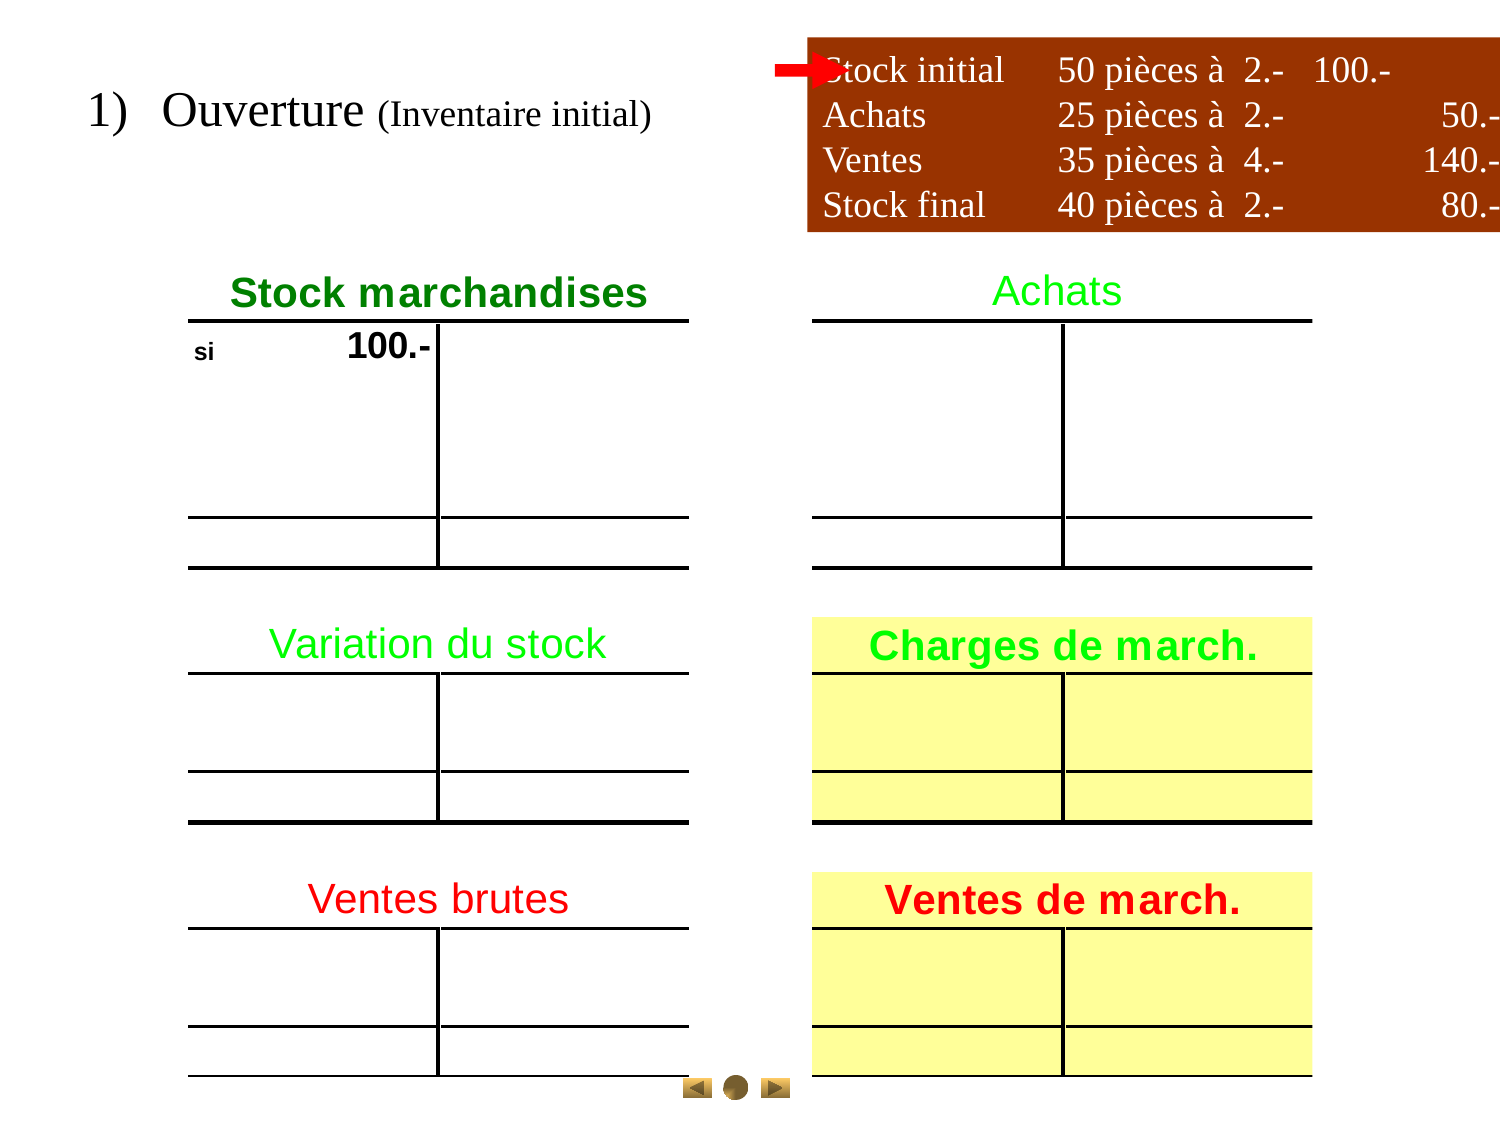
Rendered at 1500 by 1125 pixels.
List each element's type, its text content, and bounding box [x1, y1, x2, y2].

text_box [774, 64, 850, 77]
text_box Ouverture (Inventaire initial) [71, 69, 667, 144]
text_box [187, 237, 1314, 1079]
text_box Stock initial 50 pièces à 2.- 100.- Achats 25 pièces à 2.- 50.- Ventes 35 pièces à 4.- 140.- Stock final 40 pièces à 2.- 80.- [807, 37, 1500, 233]
